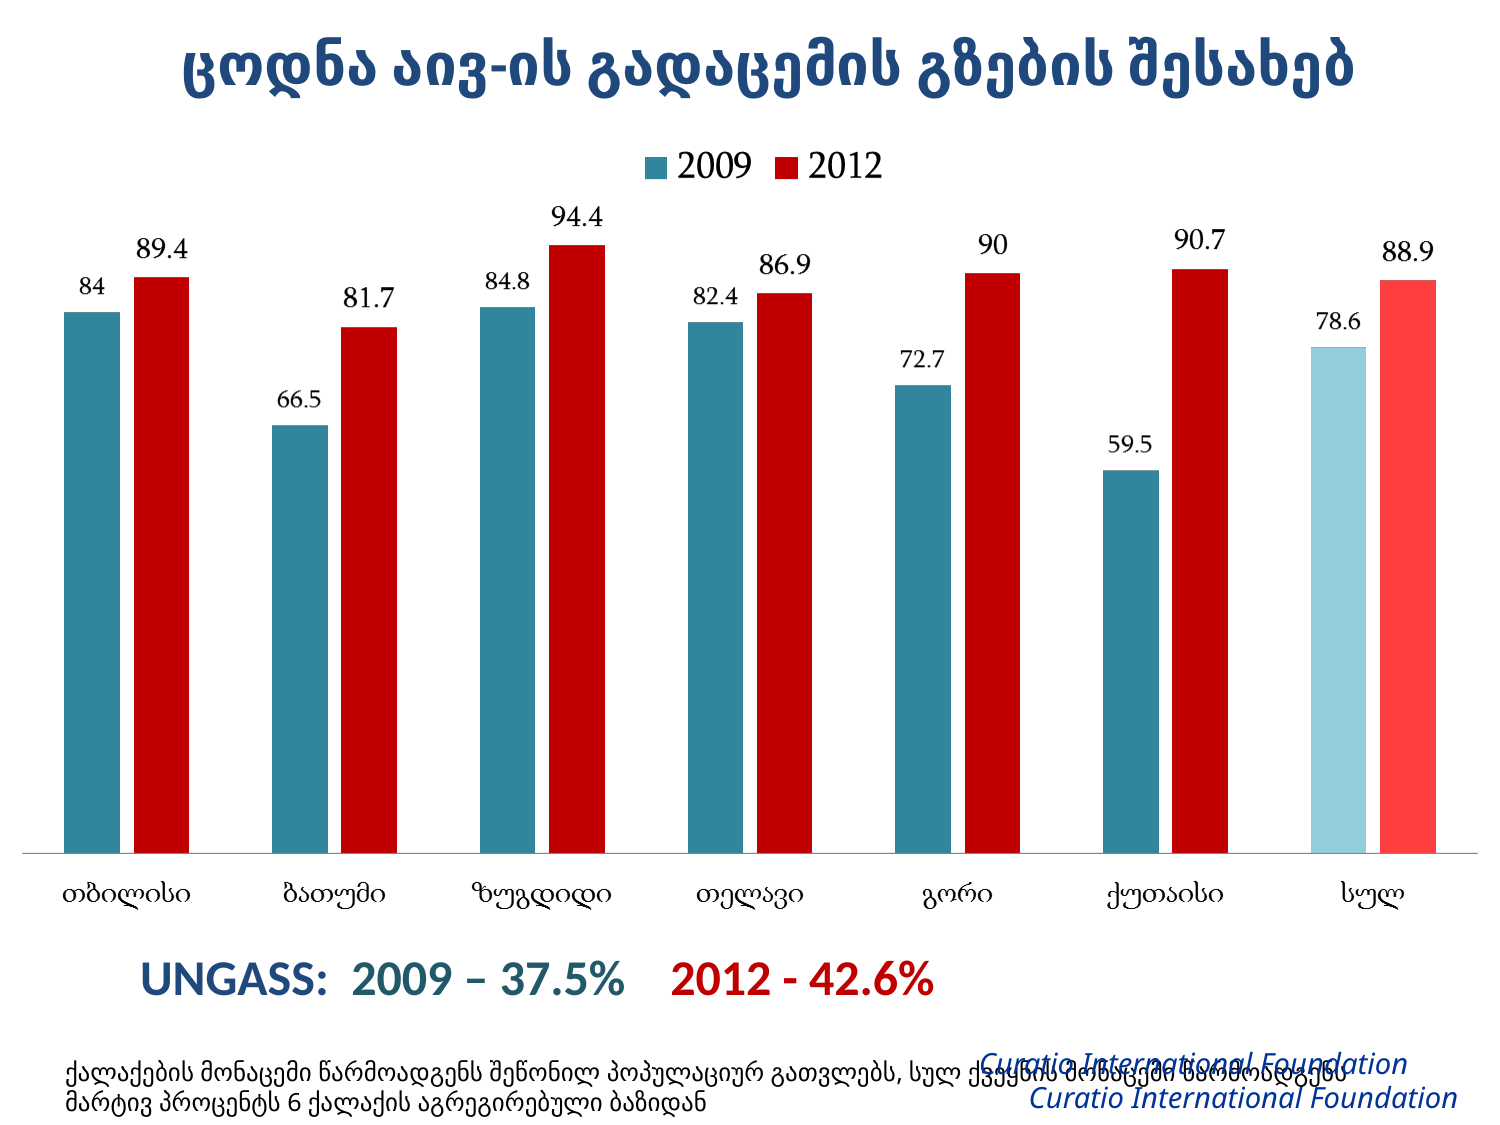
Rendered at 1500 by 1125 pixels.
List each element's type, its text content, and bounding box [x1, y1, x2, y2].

text_box Curatio International Foundation [1413, 1072, 1500, 1125]
text_box ქალაქების მონაცემი წარმოადგენს შეწონილ პოპულაციურ გათვლებს, სულ ქვეყნის მონაცემი წარმოადგენს მარტივ პროცენტს 6 ქალაქის აგრეგირებული ბაზიდან [49, 1049, 1413, 1125]
text_box ცოდნა აივ-ის გადაცემის გზების შესახებ [37, 0, 1500, 112]
picture [0, 112, 1500, 926]
text_box UNGASS: 2009 – 37.5% 2012 - 42.6% [125, 937, 1350, 1049]
footer Curatio International Foundation [937, 1037, 1450, 1091]
